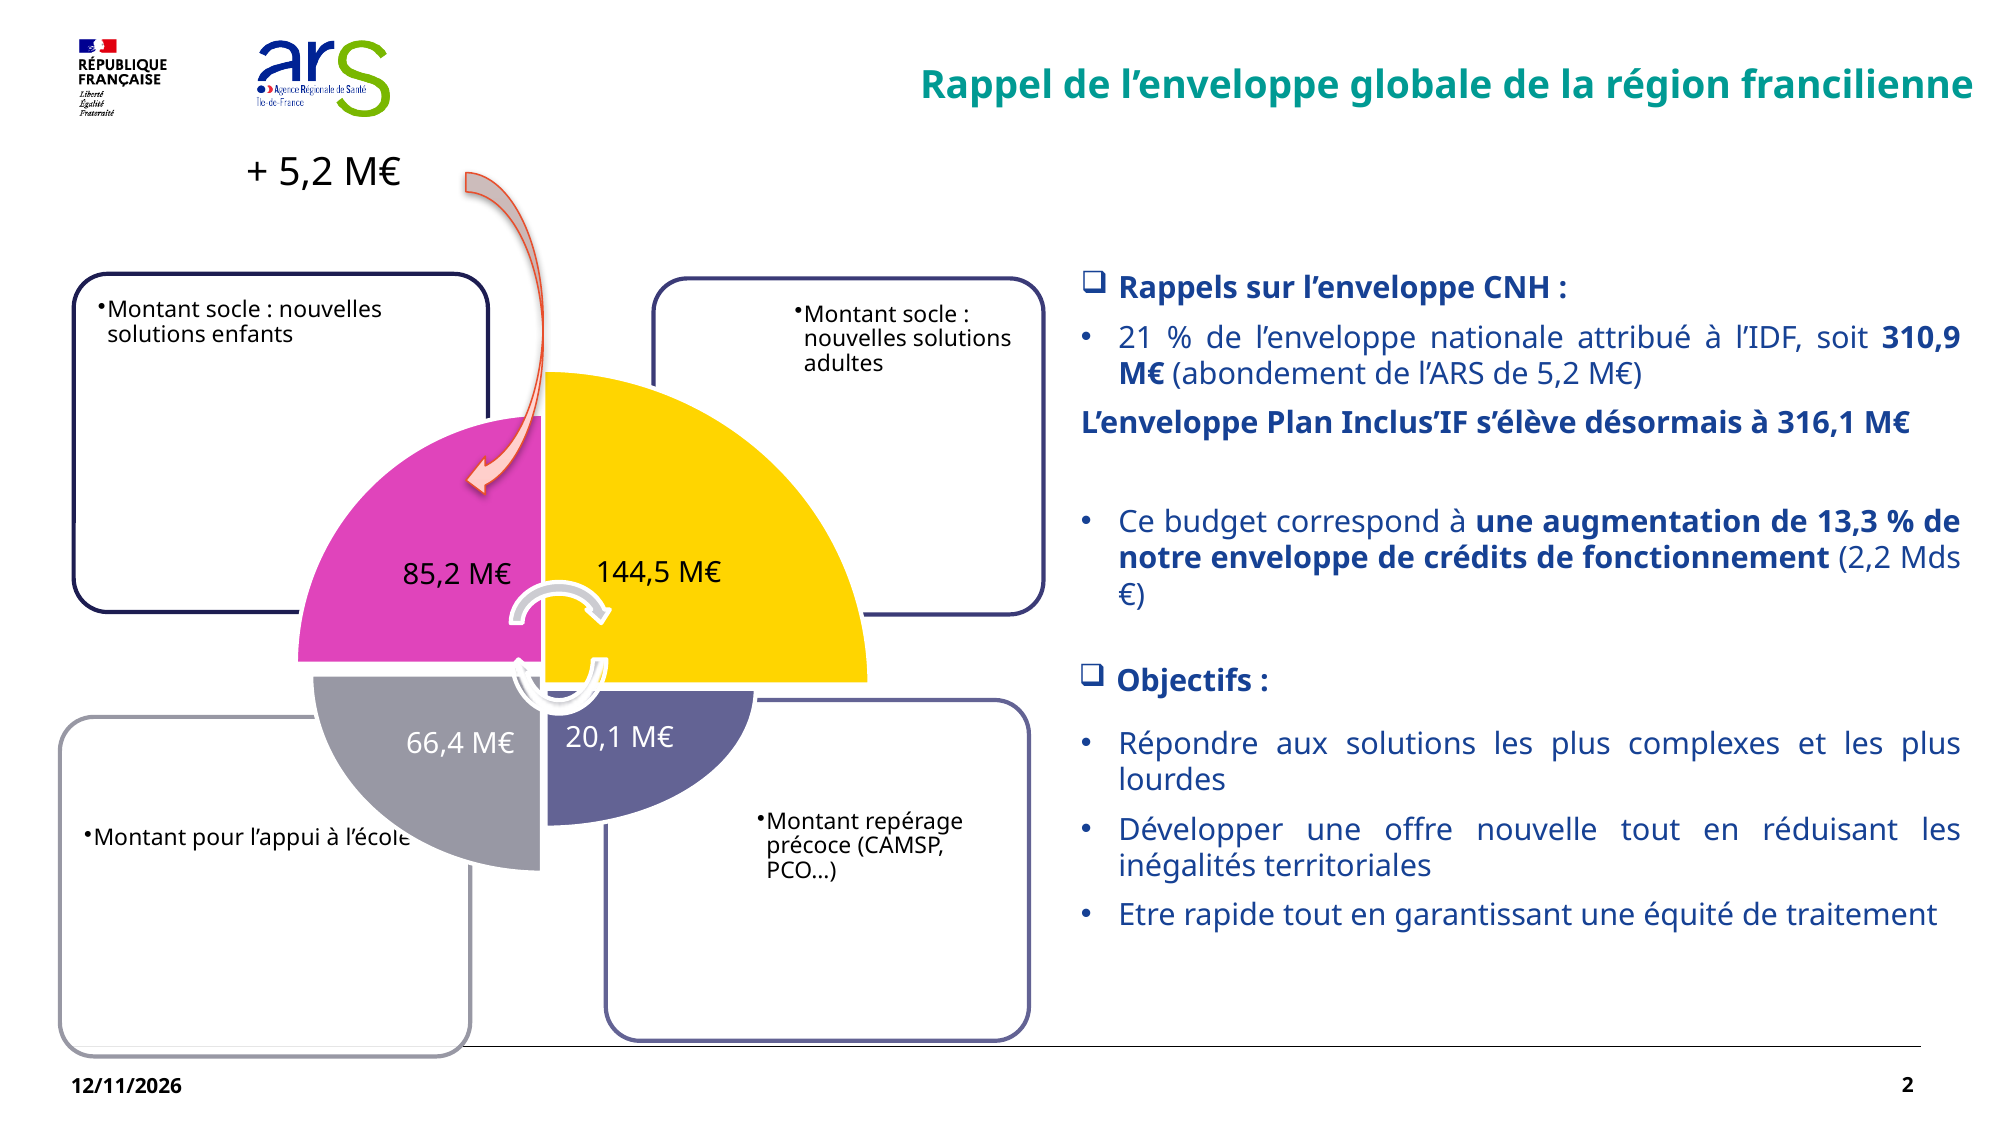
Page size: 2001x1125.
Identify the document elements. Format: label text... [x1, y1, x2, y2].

text_box [465, 171, 541, 277]
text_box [70, 278, 1048, 1004]
list Rappels sur l’enveloppe CNH : 21 % de l’enveloppe nationale attribué à l’IDF, soit 310,9 M€ (abondement de l’ARS de 5,2 M€) L’enveloppe Plan Inclus’IF s’élève désormais à 316,1 M€ Ce budget correspond à une augmentation de 13,3 % de notre enveloppe de crédits de fonctionnement (2,2 Mds €) Objectifs : Répondre aux solutions les plus complexes et les plus lourdes Développer une offre nouvelle tout en réduisant les inégalités territoriales Etre rapide tout en garantissant une équité de traitement [1078, 268, 1961, 1001]
title Rappel de l’enveloppe globale de la région francilienne [481, 26, 1994, 146]
picture [63, 23, 182, 142]
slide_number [70, 1051, 327, 1125]
text_box + 5,2 M€ [231, 139, 416, 201]
slide_number 2 [1618, 1046, 1914, 1125]
picture [256, 40, 390, 117]
